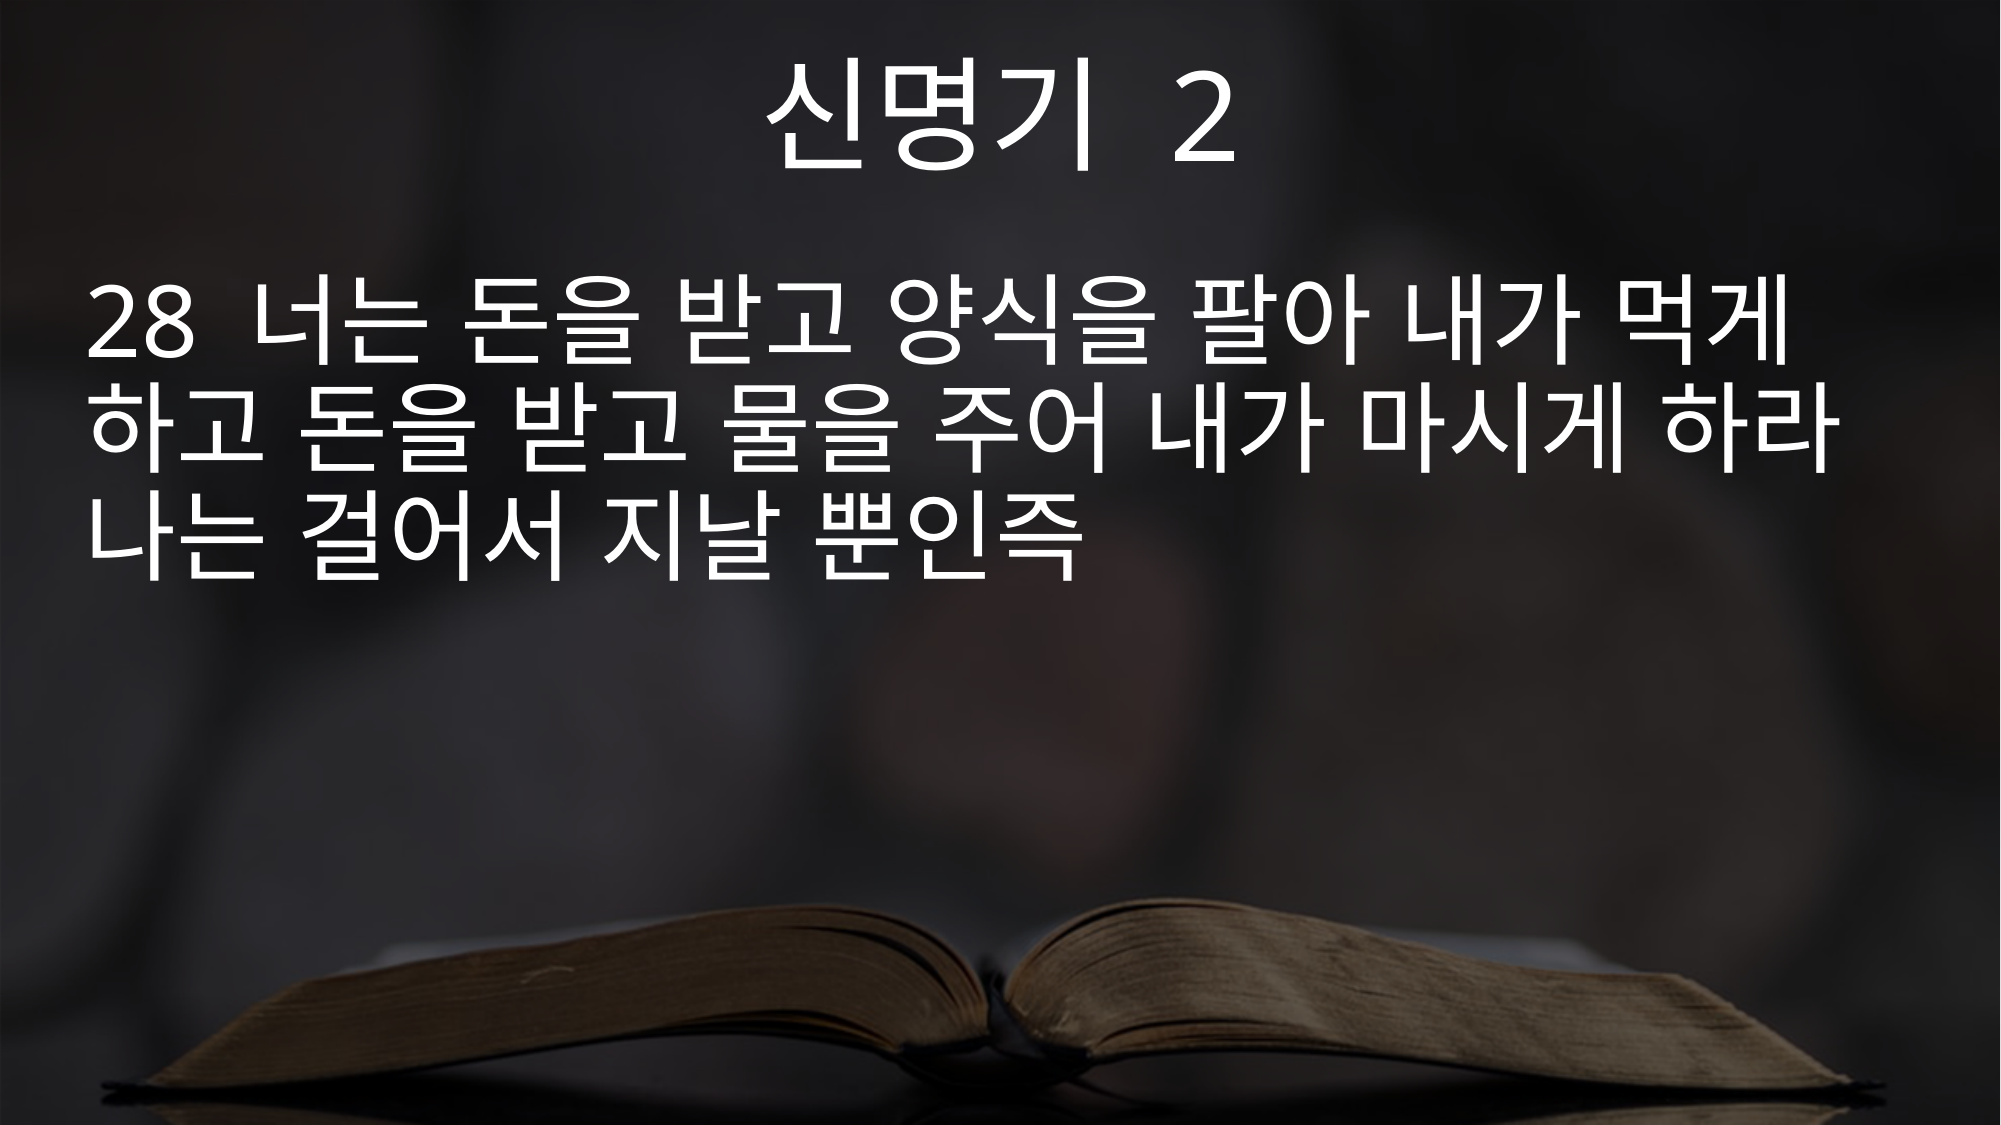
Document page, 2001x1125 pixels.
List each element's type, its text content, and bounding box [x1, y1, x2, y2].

footer 신명기 2 [0, 32, 2000, 192]
picture [0, 0, 2001, 1125]
list 28 너는 돈을 받고 양식을 팔아 내가 먹게 하고 돈을 받고 물을 주어 내가 마시게 하라 나는 걸어서 지날 뿐인즉 [69, 263, 1953, 423]
